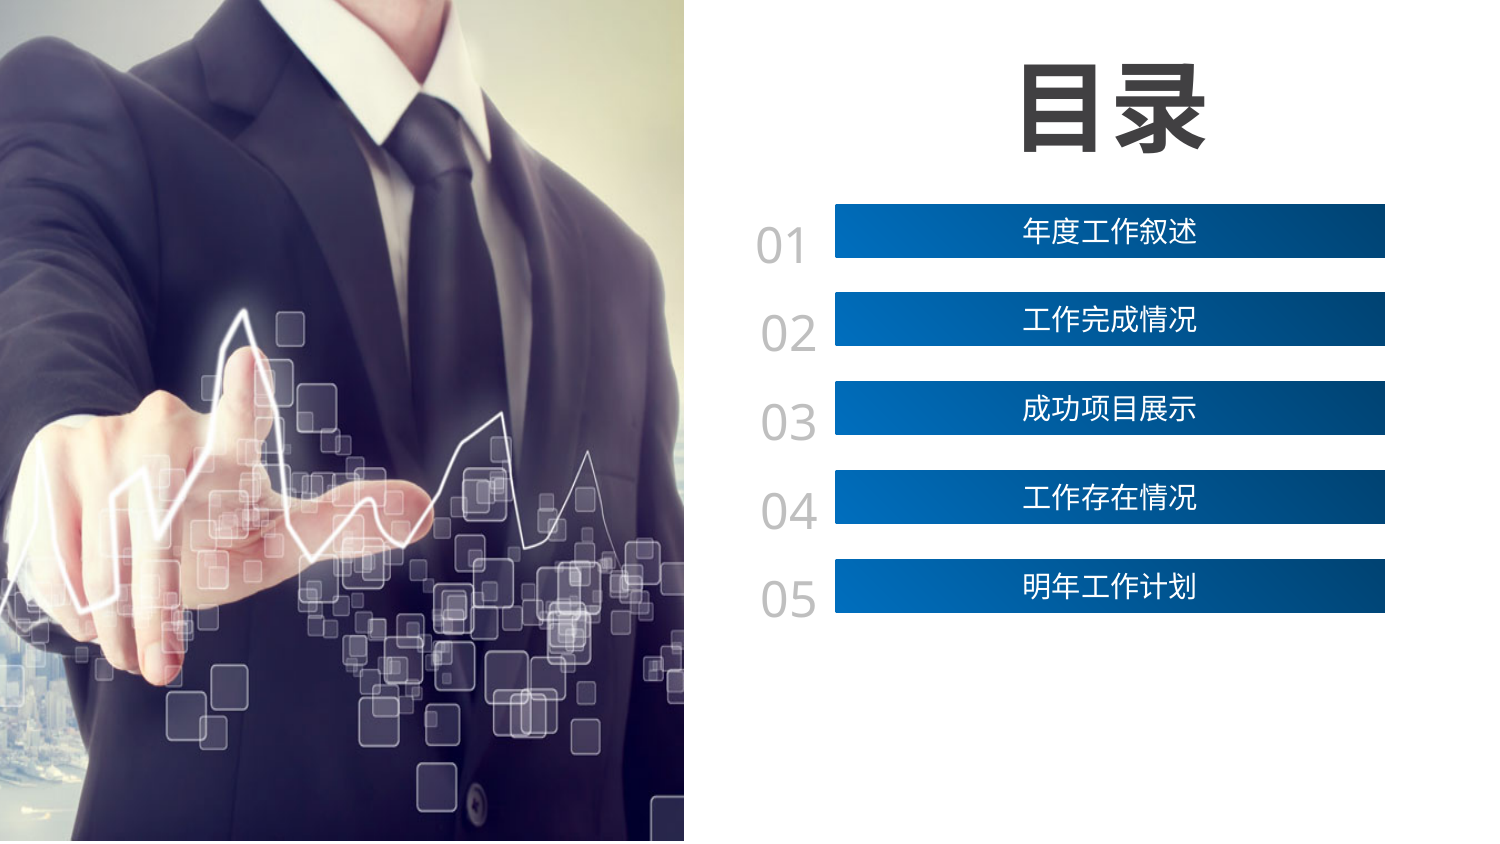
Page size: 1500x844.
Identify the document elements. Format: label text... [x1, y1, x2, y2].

text_box 工作完成情况 [835, 292, 1385, 346]
text_box 年度工作叙述 [835, 204, 1385, 258]
picture [0, 0, 684, 841]
text_box 04 [717, 460, 833, 548]
text_box 明年工作计划 [835, 559, 1385, 613]
text_box 02 [717, 281, 833, 369]
text_box 05 [717, 548, 833, 635]
text_box 目录 [995, 13, 1226, 172]
text_box 成功项目展示 [835, 381, 1385, 435]
text_box 工作存在情况 [835, 470, 1385, 524]
text_box 01 [711, 193, 827, 281]
text_box 03 [717, 370, 833, 458]
